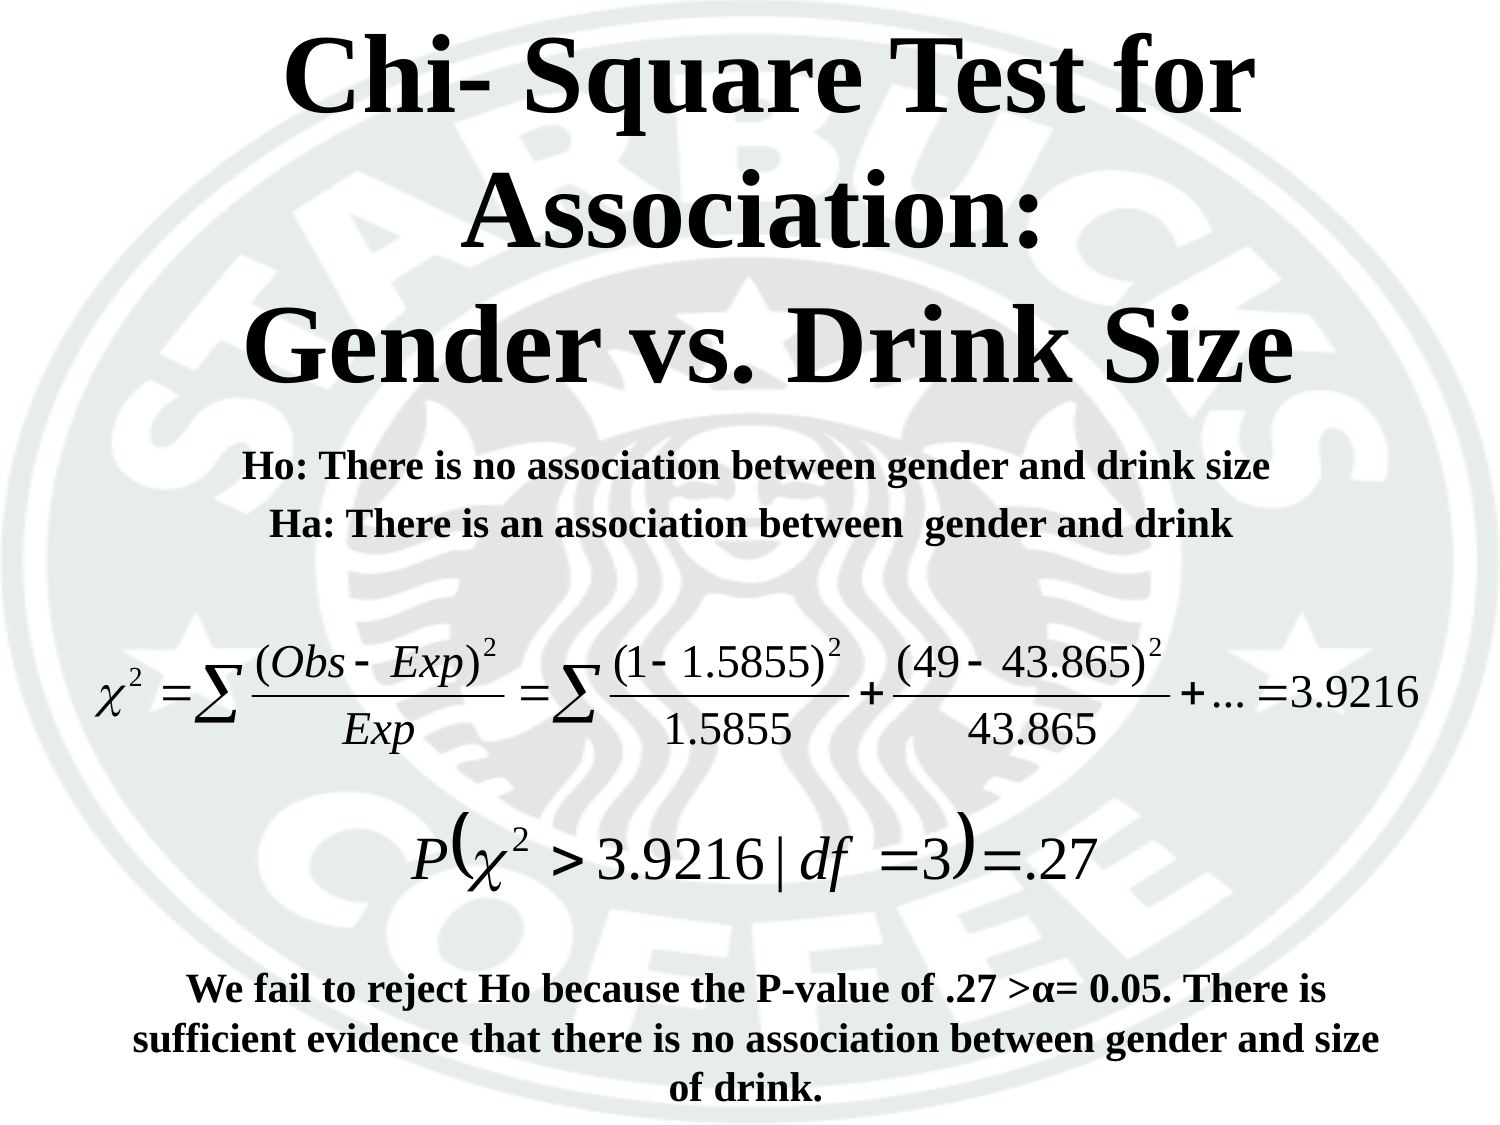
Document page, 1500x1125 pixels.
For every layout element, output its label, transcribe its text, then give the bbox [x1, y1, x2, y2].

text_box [87, 624, 1430, 763]
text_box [399, 812, 1113, 905]
title Chi- Square Test for Association: Gender vs. Drink Size [37, 237, 1500, 413]
list Ho: There is no association between gender and drink size Ha: There is an association between gender and drink We fail to reject Ho because the P-value of .27 >α= 0.05. There is sufficient evidence that there is no association between gender and size of drink. [99, 332, 1413, 623]
list Ho: There is no association between gender and drink size Ha: There is an association between gender and drink We fail to reject Ho because the P-value of .27 >α= 0.05. There is sufficient evidence that there is no association between gender and size of drink. [99, 771, 1413, 1125]
